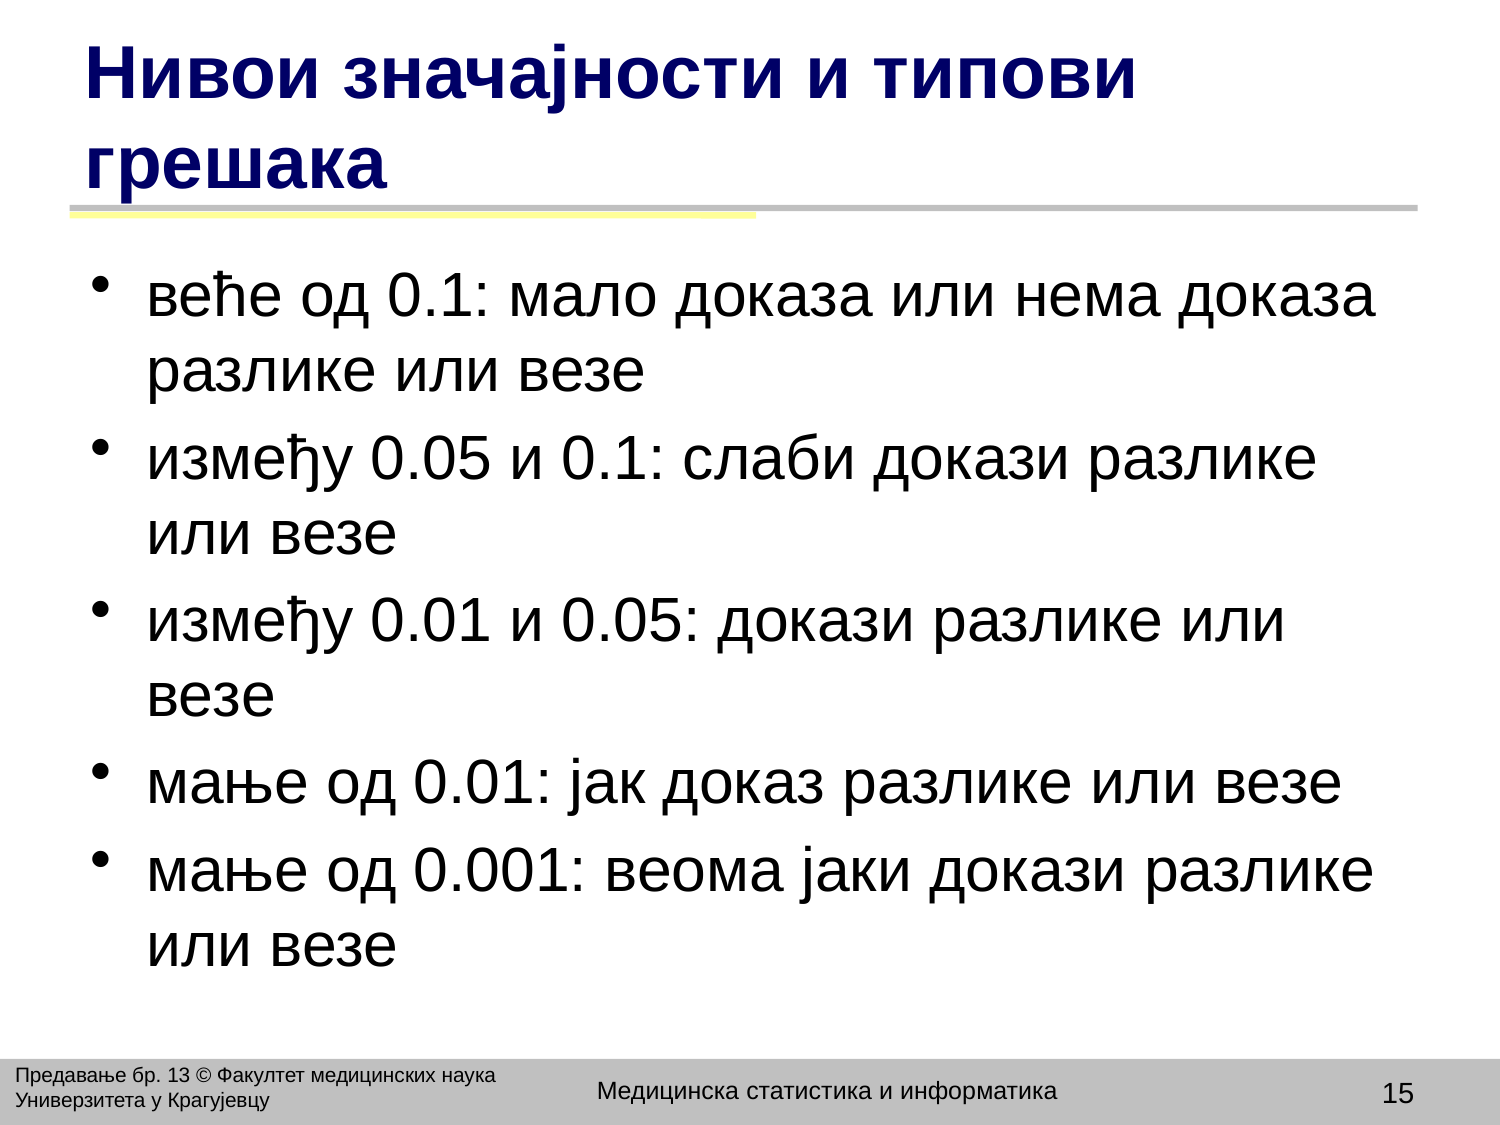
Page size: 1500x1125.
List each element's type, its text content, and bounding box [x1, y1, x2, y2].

list веће од 0.1: мало доказа или нема доказа разлике или везе између 0.05 и 0.1: слаби докази разлике или везе између 0.01 и 0.05: докази разлике или везе мање од 0.01: јак доказ разлике или везе мање од 0.001: веома јаки докази разлике или везе [74, 246, 1426, 1023]
title Нивои значајности и типови грешака [69, 19, 1426, 208]
slide_number Предавање бр. 13 © Факултет медицинских наука Универзитета у Крагујевцу [0, 1053, 629, 1108]
slide_number 15 [1164, 1066, 1430, 1125]
footer Медицинска статистика и информатика [512, 1066, 1144, 1125]
